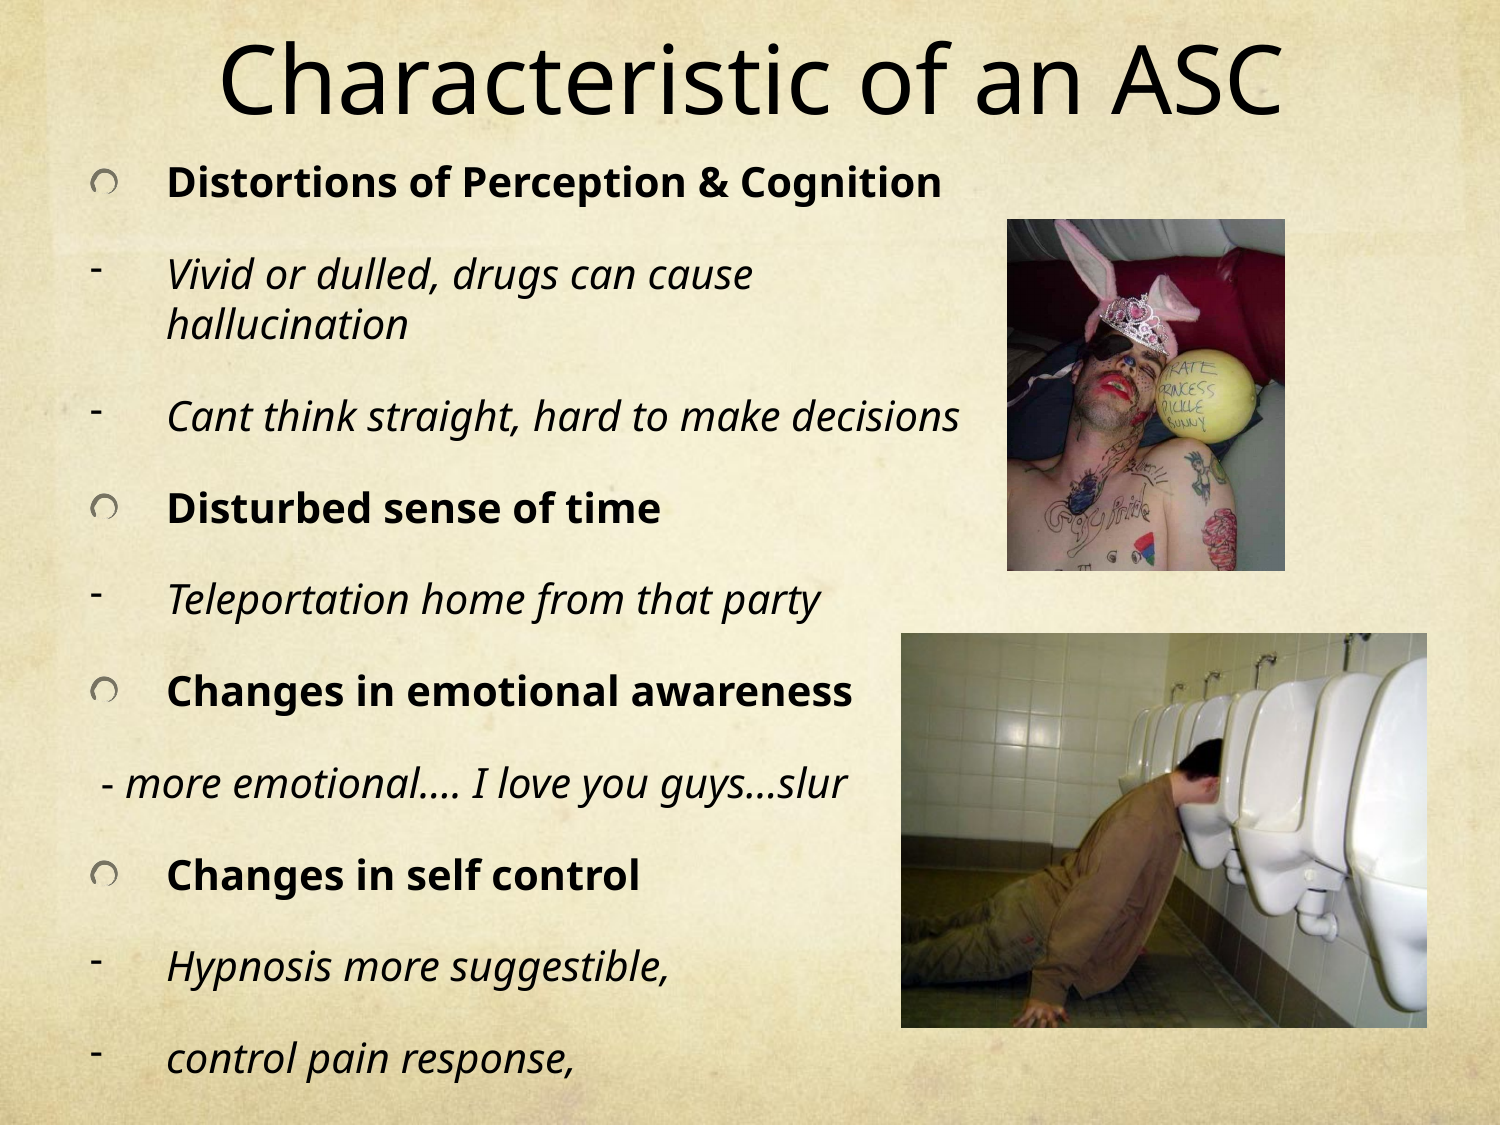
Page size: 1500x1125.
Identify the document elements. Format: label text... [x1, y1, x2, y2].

picture [0, 0, 1500, 1125]
picture [90, 493, 119, 520]
picture [90, 168, 119, 195]
title Characteristic of an ASC [76, 0, 1427, 152]
picture [90, 860, 119, 887]
picture [90, 676, 119, 703]
list Distortions of Perception & Cognition Vivid or dulled, drugs can cause hallucination Cant think straight, hard to make decisions Disturbed sense of time Teleportation home from that party Changes in emotional awareness - more emotional…. I love you guys…slur Changes in self control Hypnosis more suggestible, control pain response, or maybe do something really stupid [75, 148, 1008, 1012]
